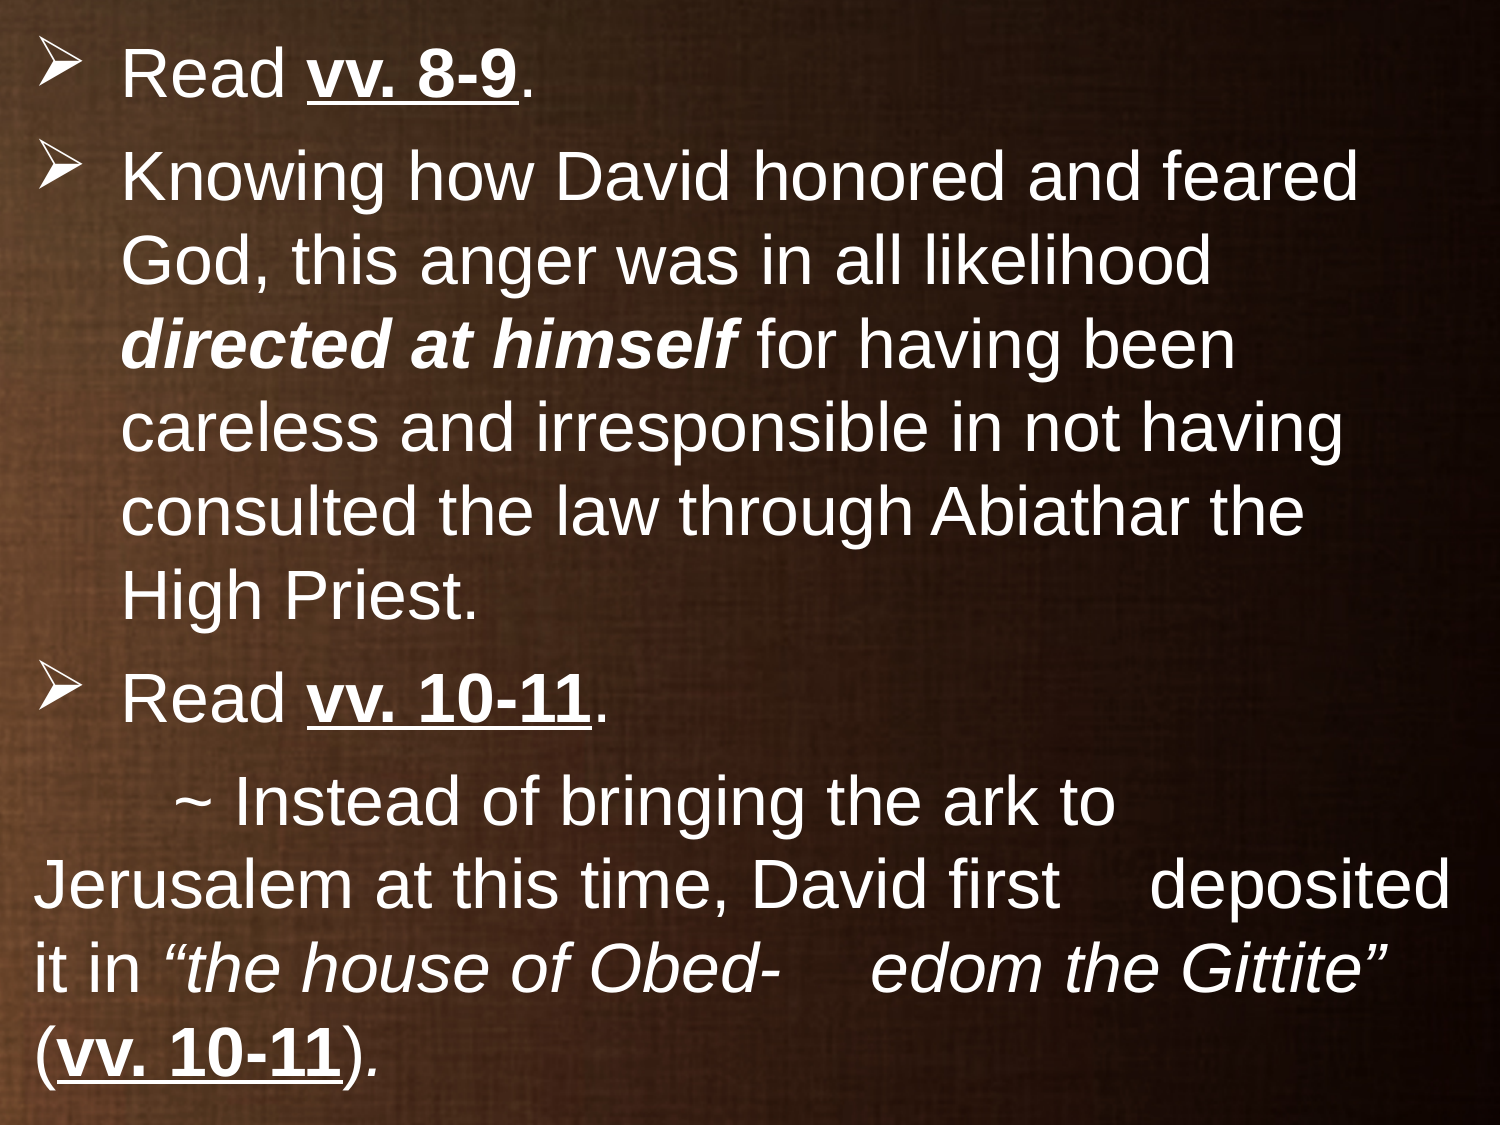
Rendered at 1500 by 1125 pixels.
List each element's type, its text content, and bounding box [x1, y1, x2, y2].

subtitle Read vv. 8-9. Knowing how David honored and feared God, this anger was in all likelihood directed at himself for having been careless and irresponsible in not having consulted the law through Abiathar the High Priest. Read vv. 10-11. ~ Instead of bringing the ark to Jerusalem at this time, David first deposited it in “the house of Obed- edom the Gittite” (vv. 10-11). [18, 20, 1478, 1110]
picture [0, 0, 1500, 1125]
